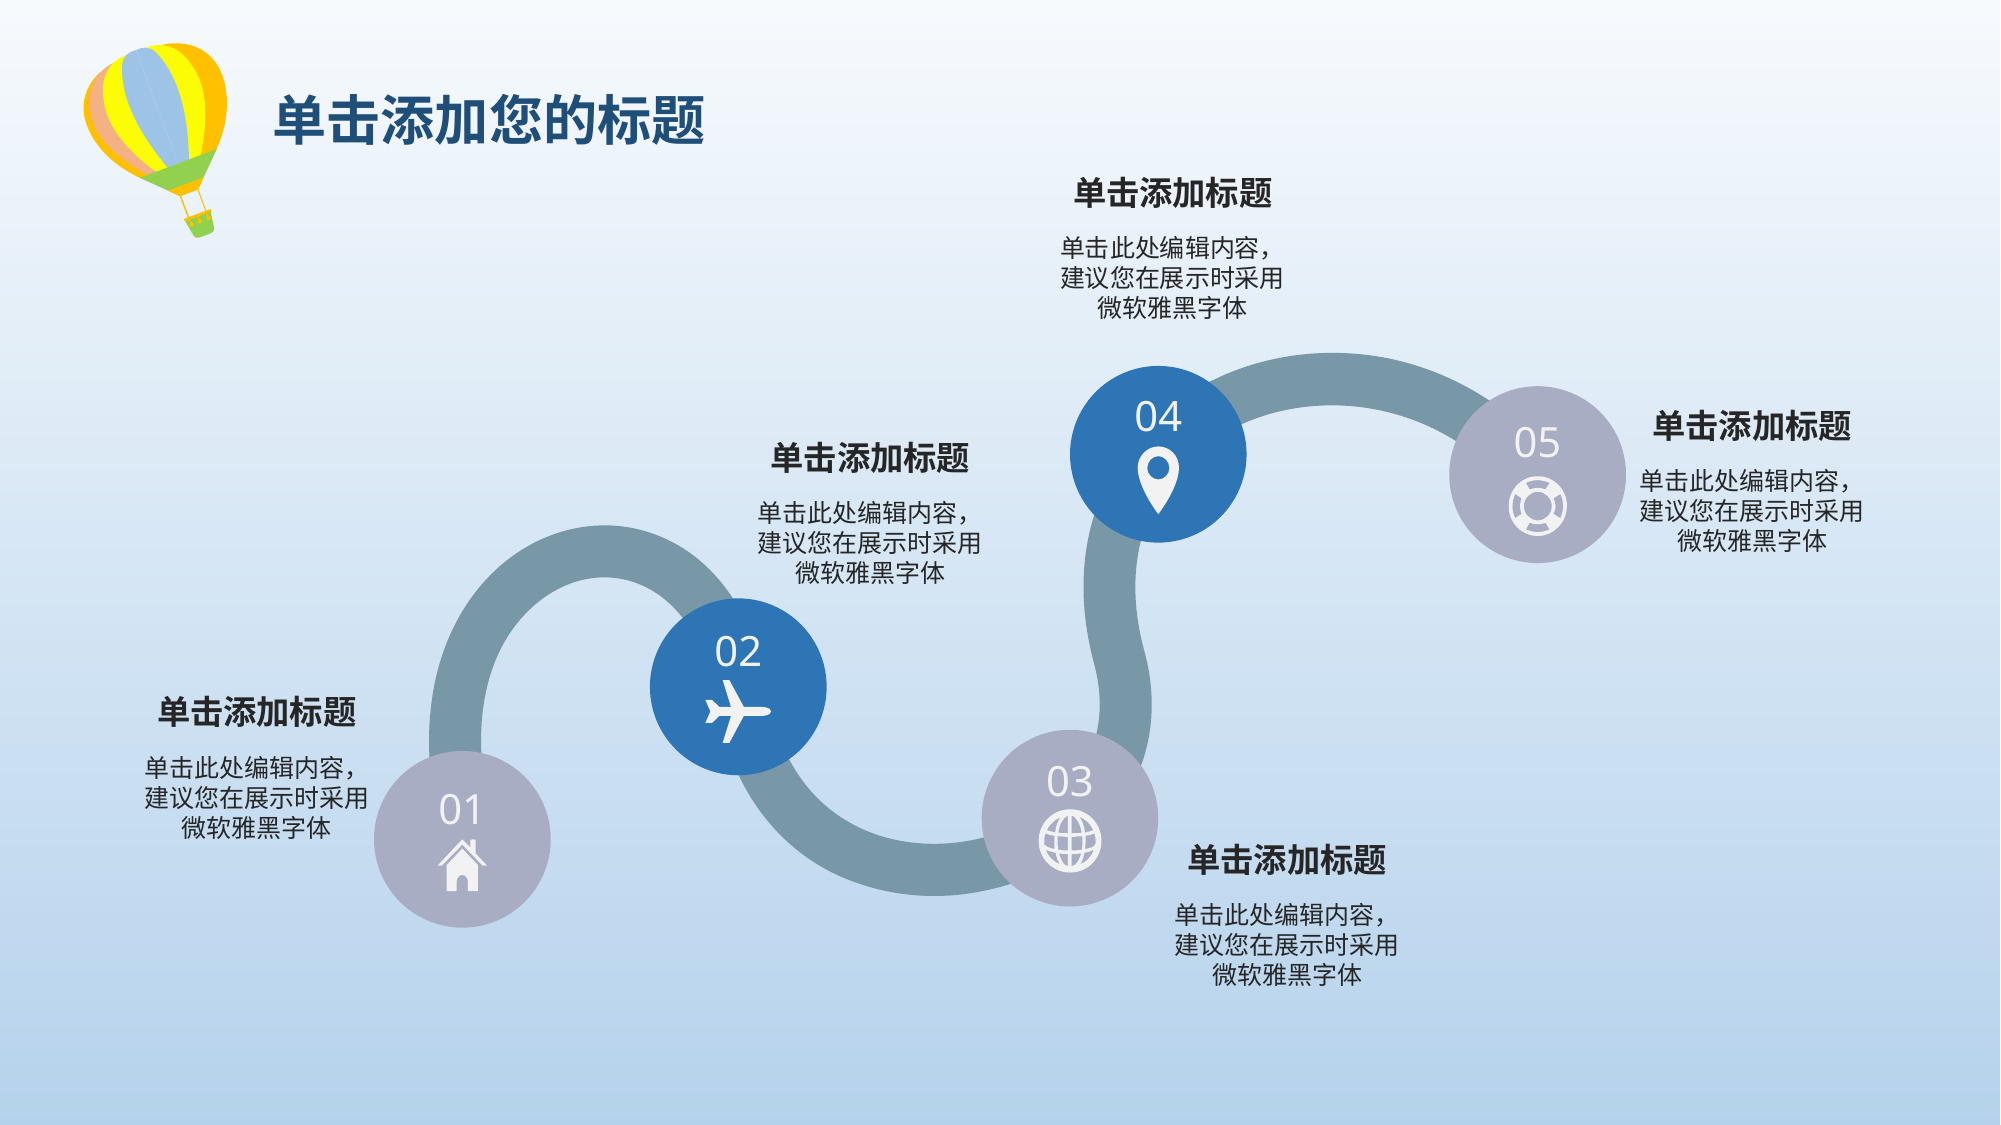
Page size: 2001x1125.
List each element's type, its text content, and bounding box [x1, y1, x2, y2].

text_box 单击此处编辑内容，建议您在展示时采用微软雅黑字体 [756, 498, 985, 588]
text_box [1070, 365, 1247, 543]
text_box 单击添加标题 [91, 690, 422, 733]
text_box 单击此处编辑内容，建议您在展示时采用微软雅黑字体 [142, 752, 371, 843]
text_box [739, 760, 1011, 896]
text_box [981, 729, 1159, 907]
text_box 02 [714, 624, 763, 675]
text_box [1449, 386, 1627, 564]
text_box 04 [1134, 390, 1183, 441]
text_box 03 [1046, 755, 1094, 806]
text_box [437, 839, 488, 892]
text_box [705, 680, 772, 743]
text_box 单击添加标题 [705, 435, 1036, 479]
text_box 单击此处编辑内容，建议您在展示时采用微软雅黑字体 [1058, 232, 1287, 323]
text_box [1210, 352, 1489, 441]
text_box 单击此处编辑内容，建议您在展示时采用微软雅黑字体 [1172, 899, 1402, 990]
text_box 05 [1513, 415, 1562, 466]
text_box [1137, 446, 1179, 515]
text_box 01 [438, 782, 487, 833]
text_box [1038, 809, 1102, 873]
text_box 单击添加标题 [1586, 403, 1918, 447]
text_box [429, 525, 733, 757]
text_box [1508, 476, 1567, 536]
text_box 单击添加标题 [1122, 837, 1453, 881]
text_box 单击添加标题 [1007, 170, 1338, 214]
text_box [649, 598, 827, 776]
text_box [1083, 515, 1152, 765]
text_box [373, 750, 551, 928]
text_box 单击添加您的标题 [257, 78, 863, 159]
text_box 单击此处编辑内容，建议您在展示时采用微软雅黑字体 [1637, 465, 1867, 556]
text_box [87, 38, 252, 242]
